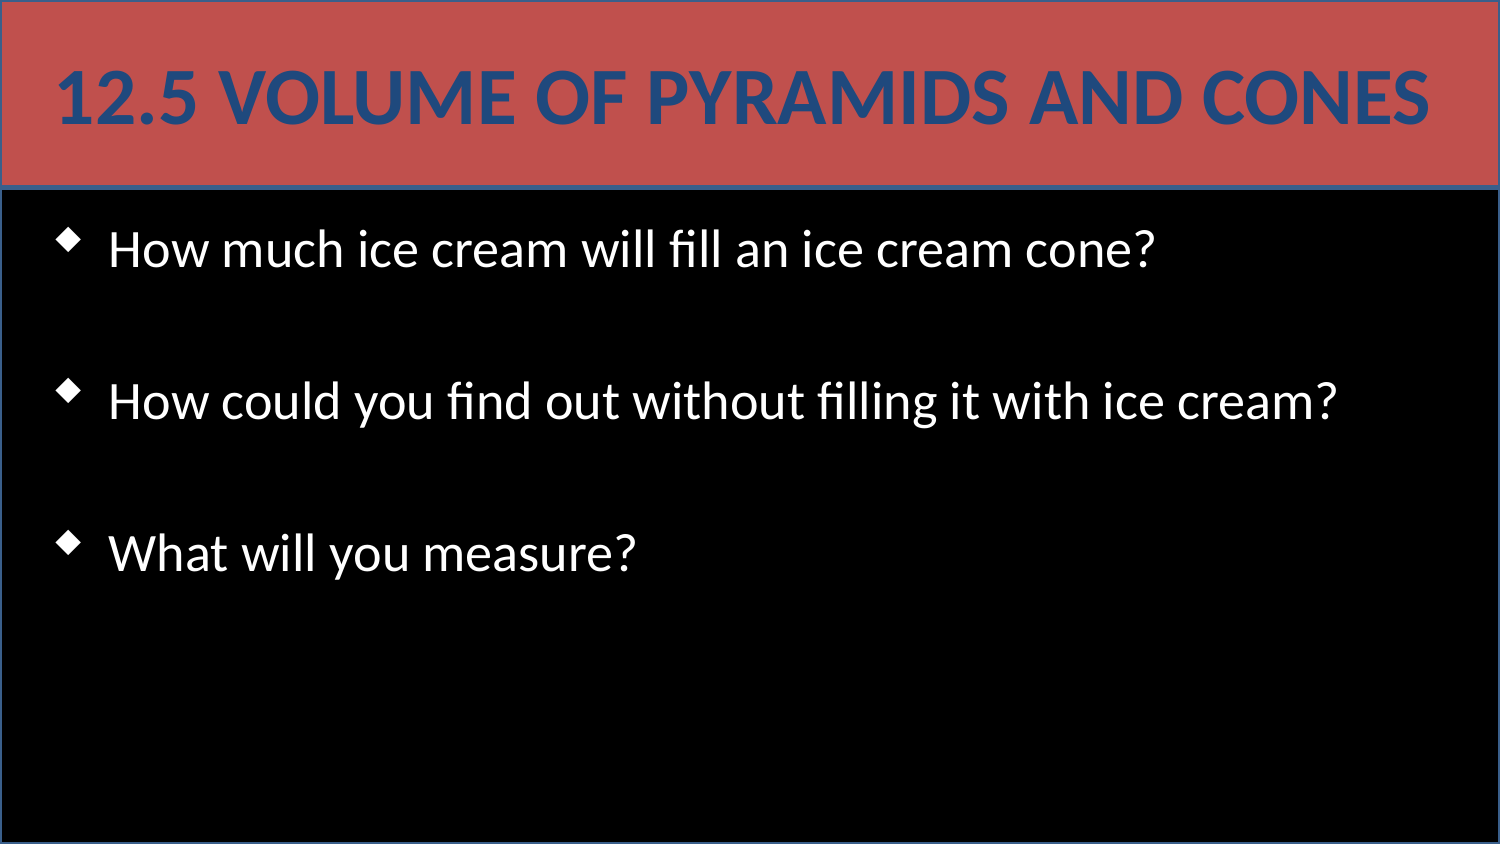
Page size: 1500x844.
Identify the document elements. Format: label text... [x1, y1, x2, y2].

title 12.5 Volume of Pyramids and Cones [37, 33, 1450, 150]
list How much ice cream will fill an ice cream cone? How could you find out without filling it with ice cream? What will you measure? [37, 206, 1450, 754]
